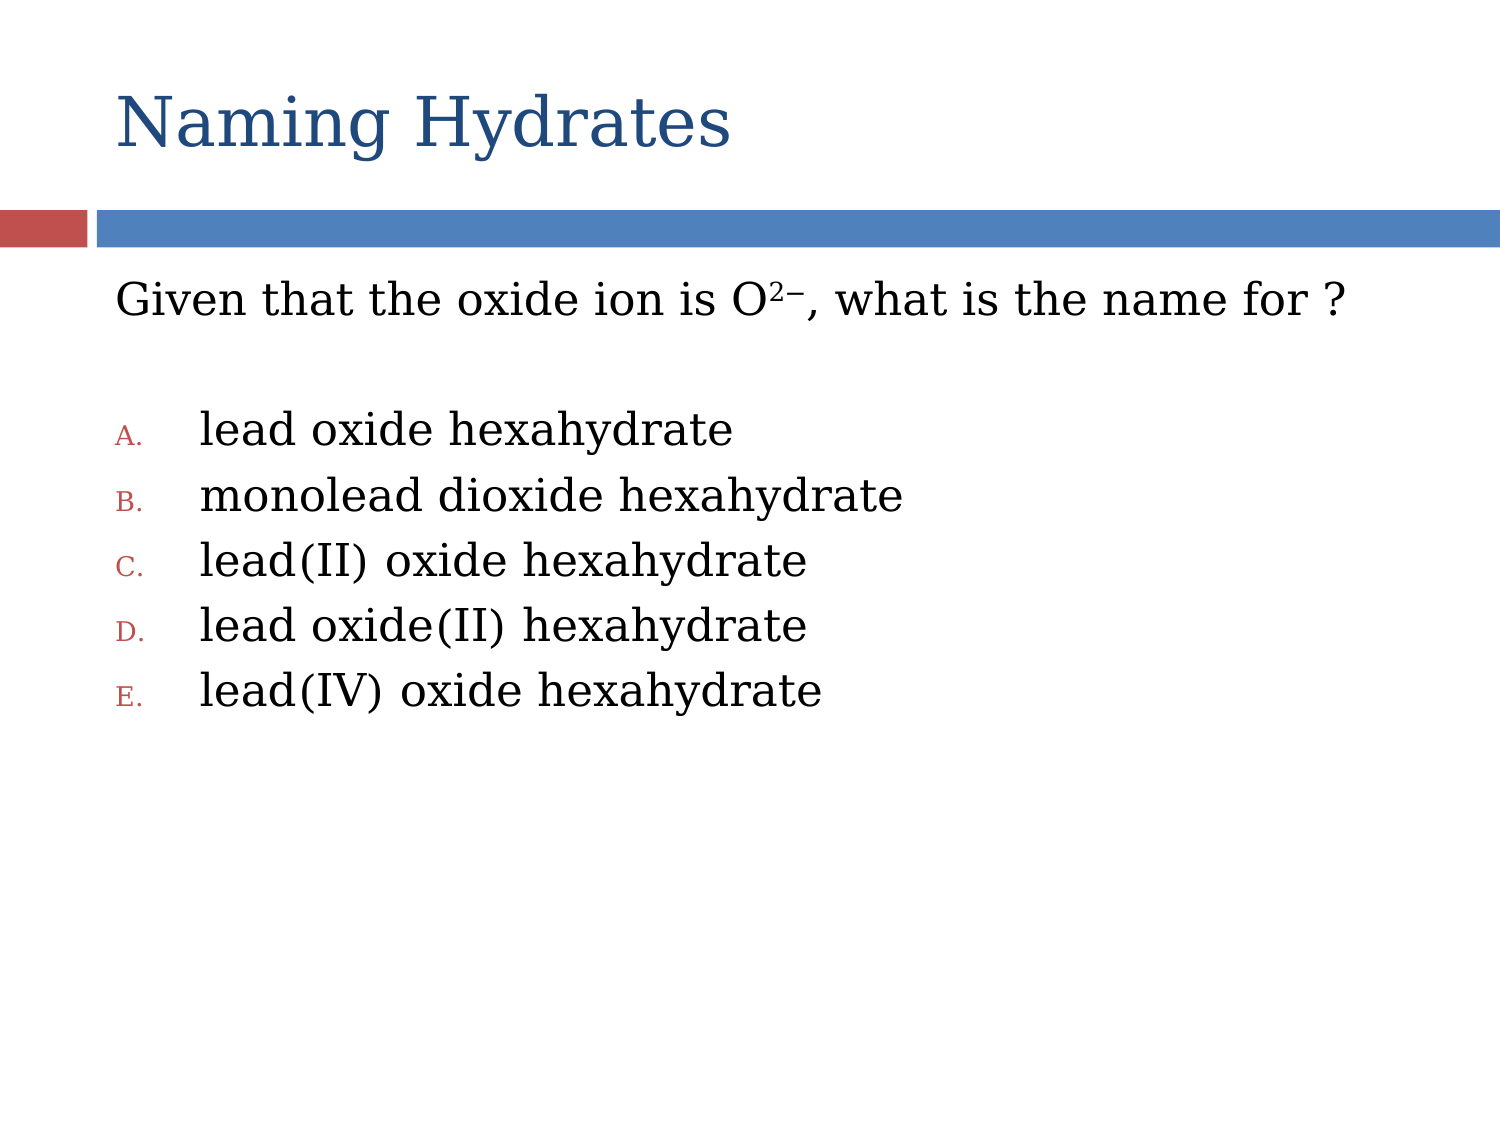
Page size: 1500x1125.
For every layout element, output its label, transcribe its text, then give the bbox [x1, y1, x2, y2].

title Naming Hydrates [100, 37, 1438, 200]
